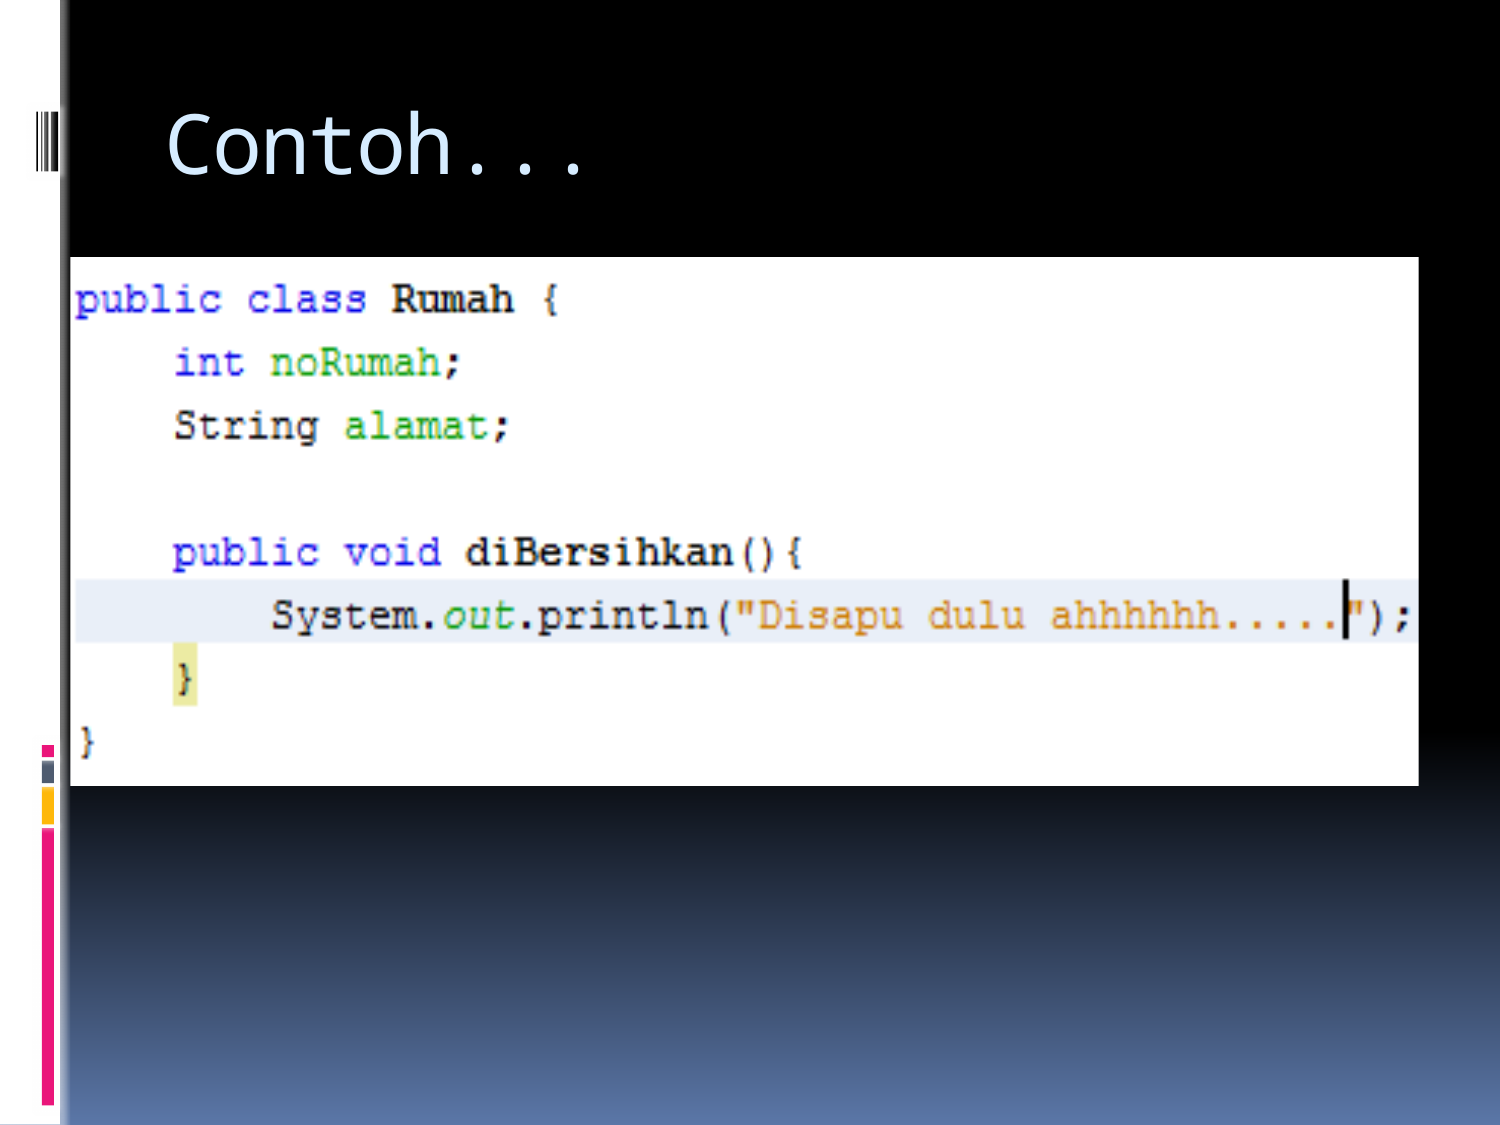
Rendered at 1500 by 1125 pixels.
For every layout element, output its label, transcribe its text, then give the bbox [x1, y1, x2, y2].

picture [69, 257, 1419, 786]
title Contoh... [150, 83, 1425, 234]
